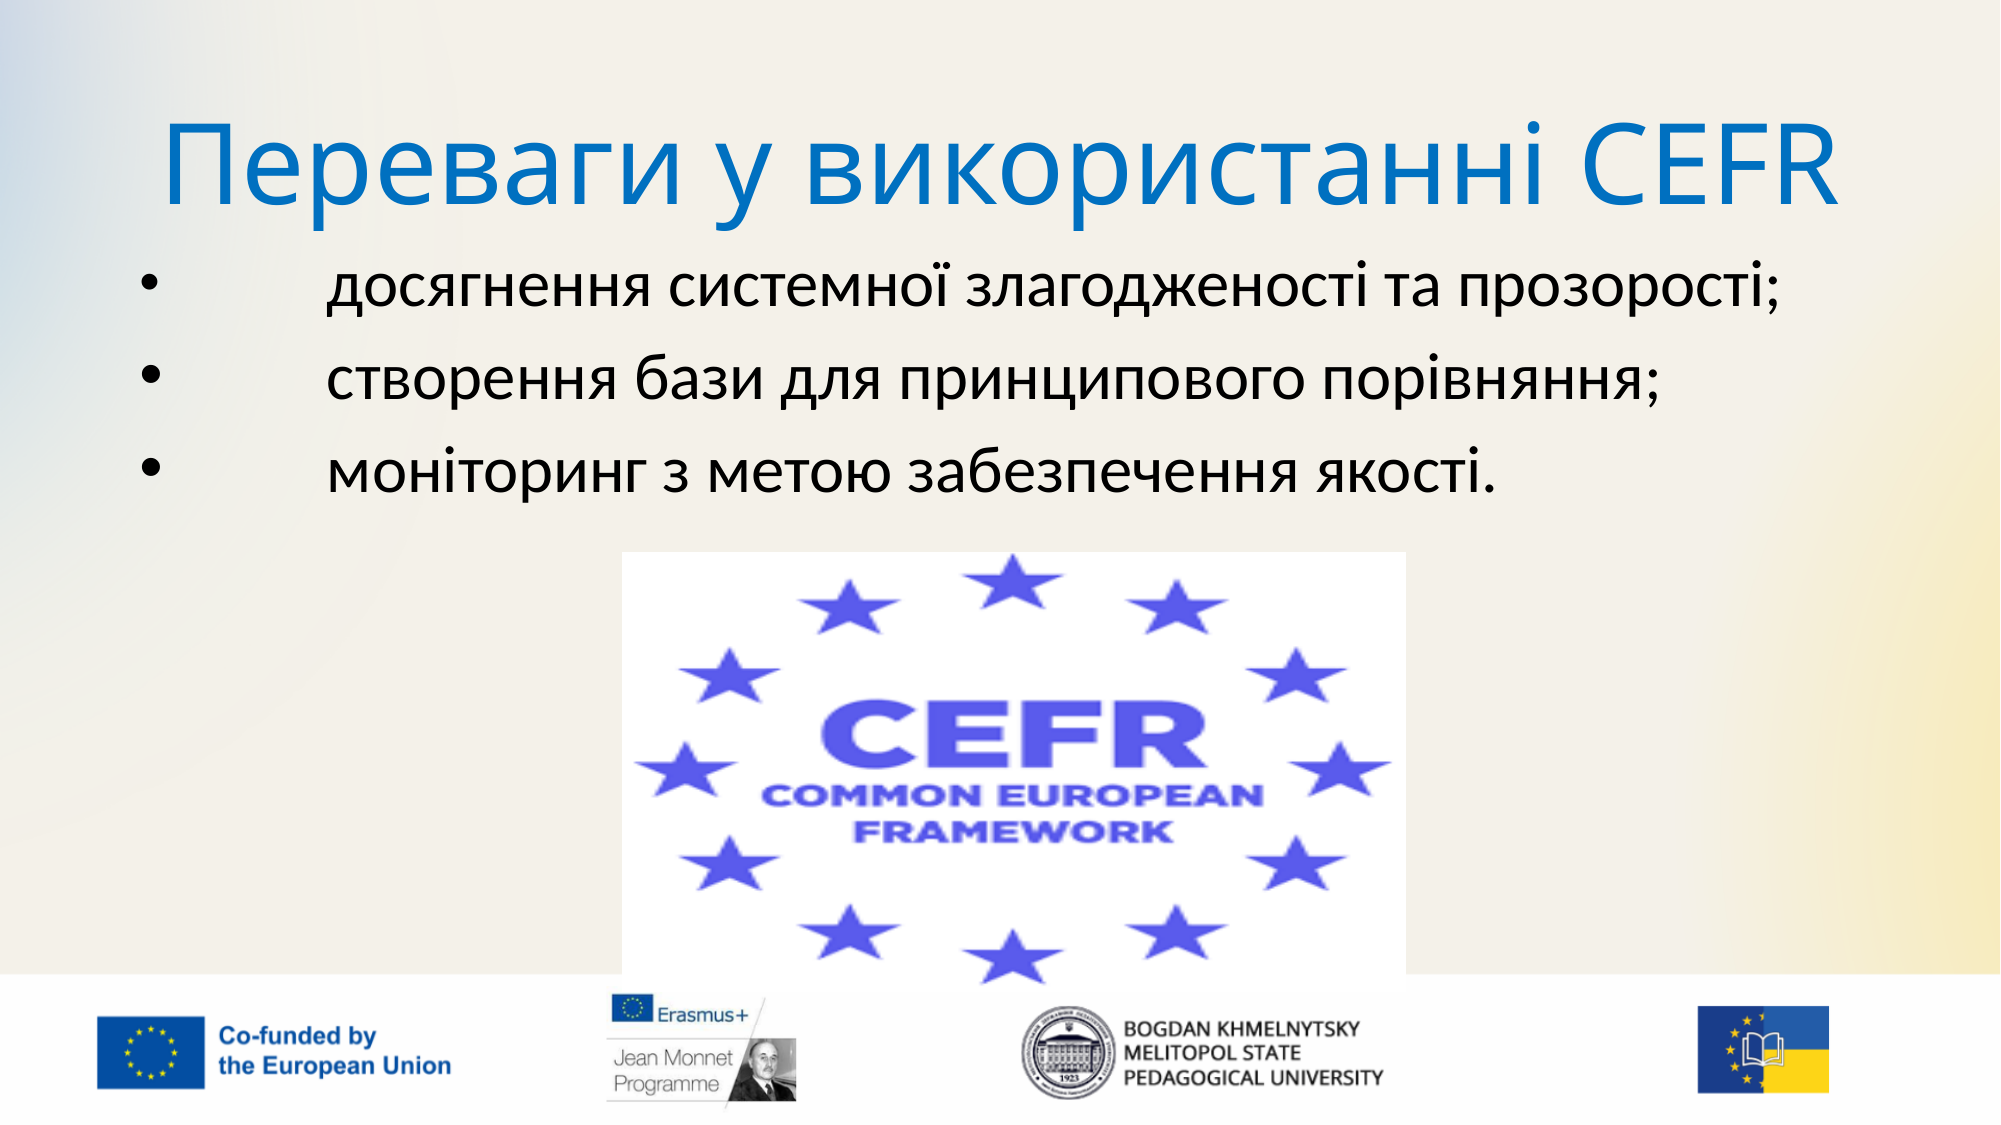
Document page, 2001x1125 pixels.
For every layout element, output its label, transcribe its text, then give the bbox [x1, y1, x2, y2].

title Переваги у використанні CEFR [137, 59, 1863, 278]
picture [0, 0, 2001, 1125]
list досягнення системної злагодженості та прозорості; створення бази для принципового порівняння; моніторинг з метою забезпечення якості. [124, 241, 1850, 956]
